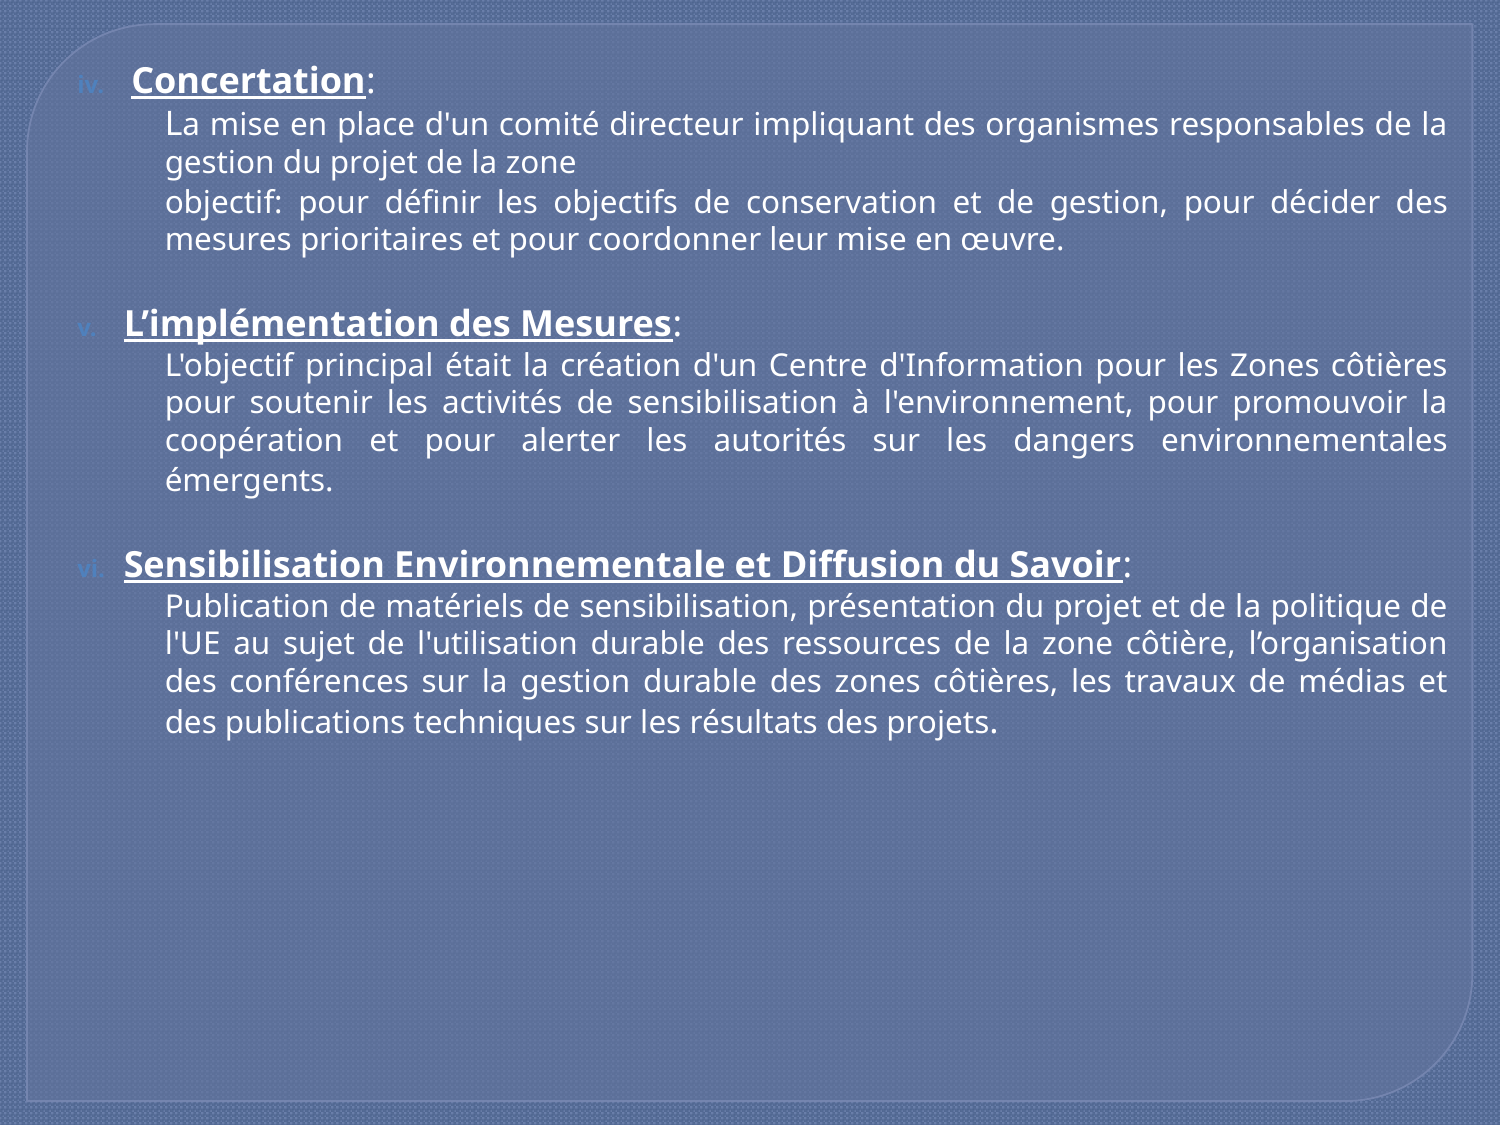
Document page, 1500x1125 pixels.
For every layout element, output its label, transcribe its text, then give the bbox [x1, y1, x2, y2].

text_box Concertation: La mise en place d'un comité directeur impliquant des organismes responsables de la gestion du projet de la zone objectif: pour définir les objectifs de conservation et de gestion, pour décider des mesures prioritaires et pour coordonner leur mise en œuvre. L’implémentation des Mesures: L'objectif principal était la création d'un Centre d'Information pour les Zones côtières pour soutenir les activités de sensibilisation à l'environnement, pour promouvoir la coopération et pour alerter les autorités sur les dangers environnementales émergents. Sensibilisation Environnementale et Diffusion du Savoir: Publication de matériels de sensibilisation, présentation du projet et de la politique de l'UE au sujet de l'utilisation durable des ressources de la zone côtière, l’organisation des conférences sur la gestion durable des zones côtières, les travaux de médias et des publications techniques sur les résultats des projets. [62, 50, 1463, 793]
